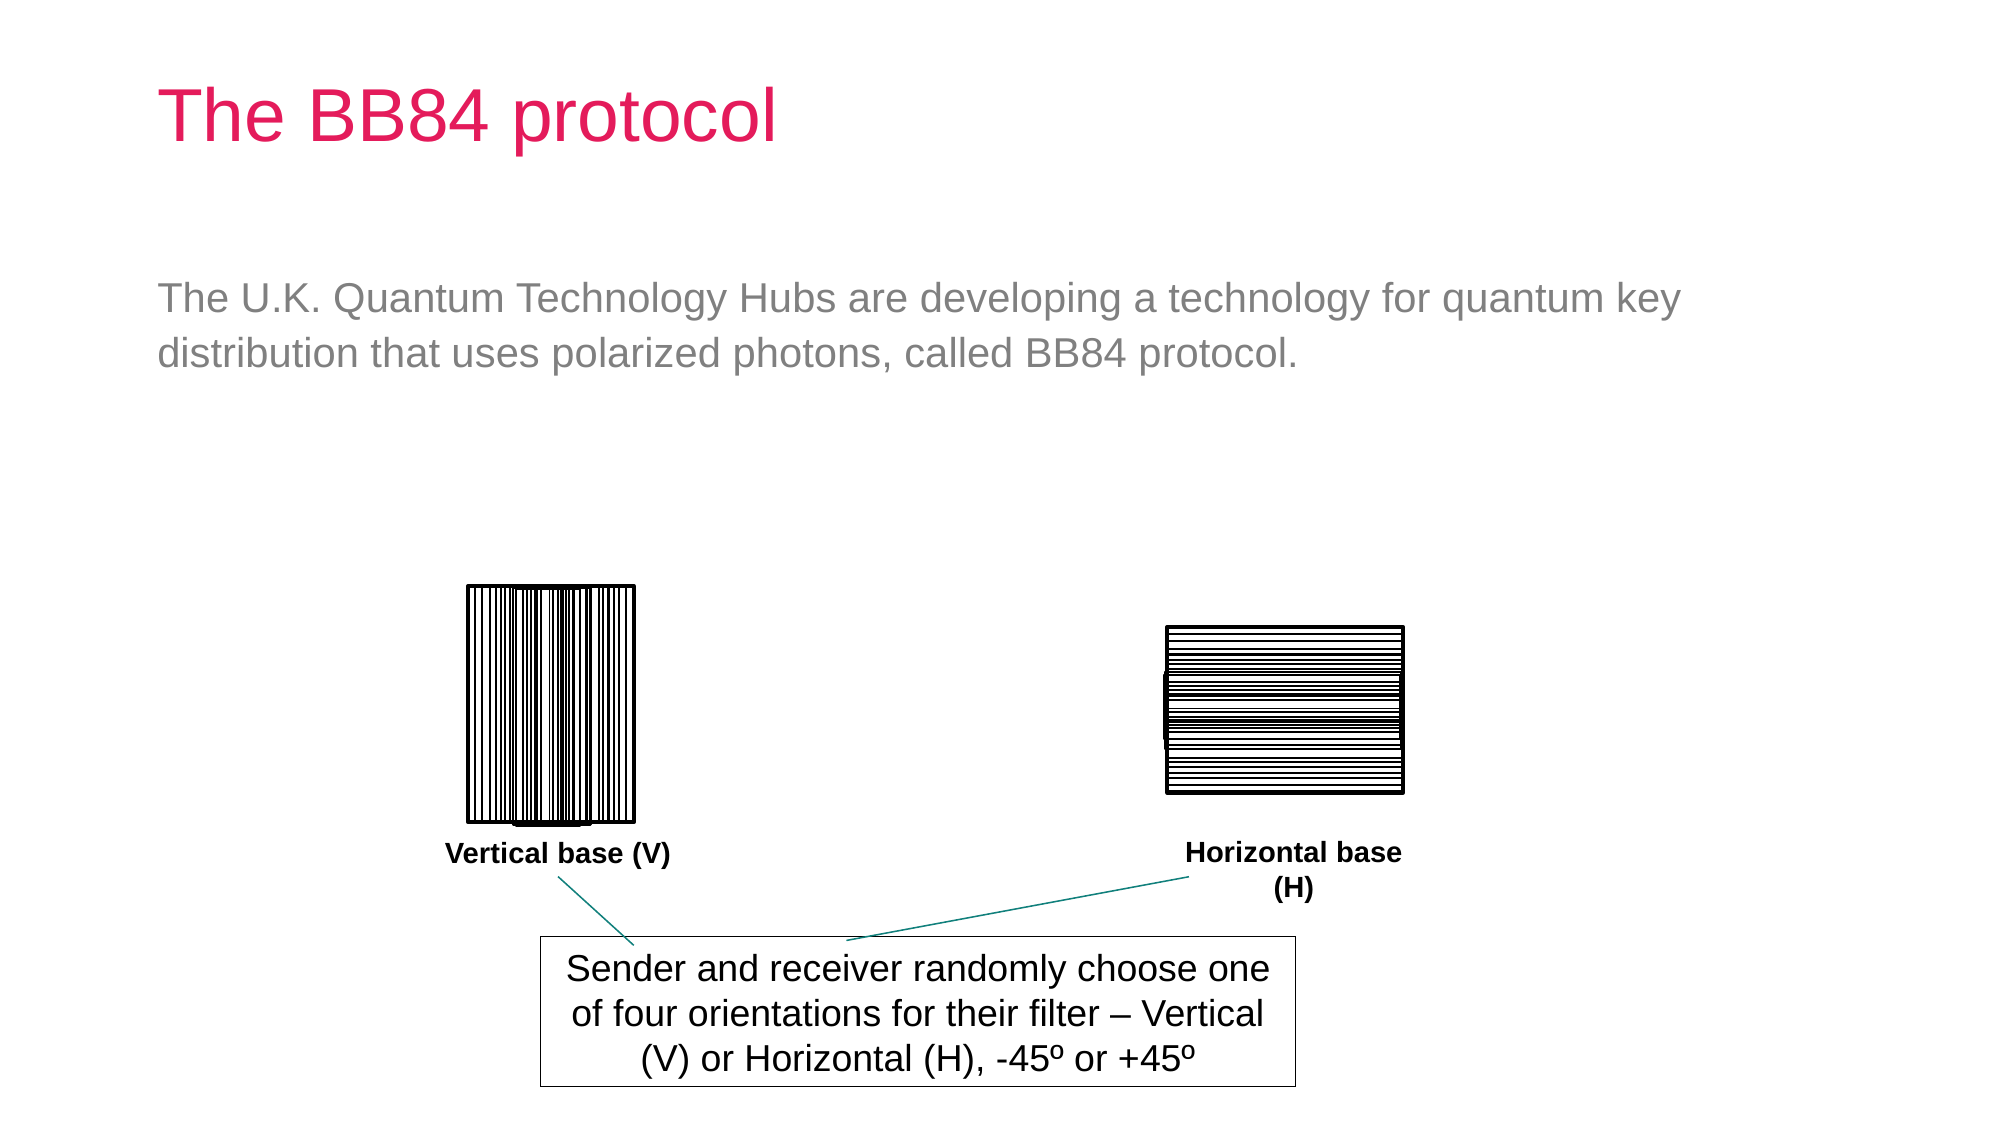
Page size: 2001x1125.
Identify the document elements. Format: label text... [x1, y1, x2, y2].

text_box Sender and receiver randomly choose one of four orientations for their filter – Vertical (V) or Horizontal (H), -45º or +45º [540, 936, 1296, 1087]
title The BB84 protocol [157, 66, 1872, 218]
text_box Vertical base (V) [417, 826, 699, 877]
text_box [846, 876, 1190, 941]
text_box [557, 877, 635, 946]
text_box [468, 585, 634, 826]
text_box Horizontal base (H) [1153, 826, 1435, 911]
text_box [1200, 589, 1367, 831]
list The U.K. Quantum Technology Hubs are developing a technology for quantum key distribution that uses polarized photons, called BB84 protocol. [157, 267, 1872, 468]
